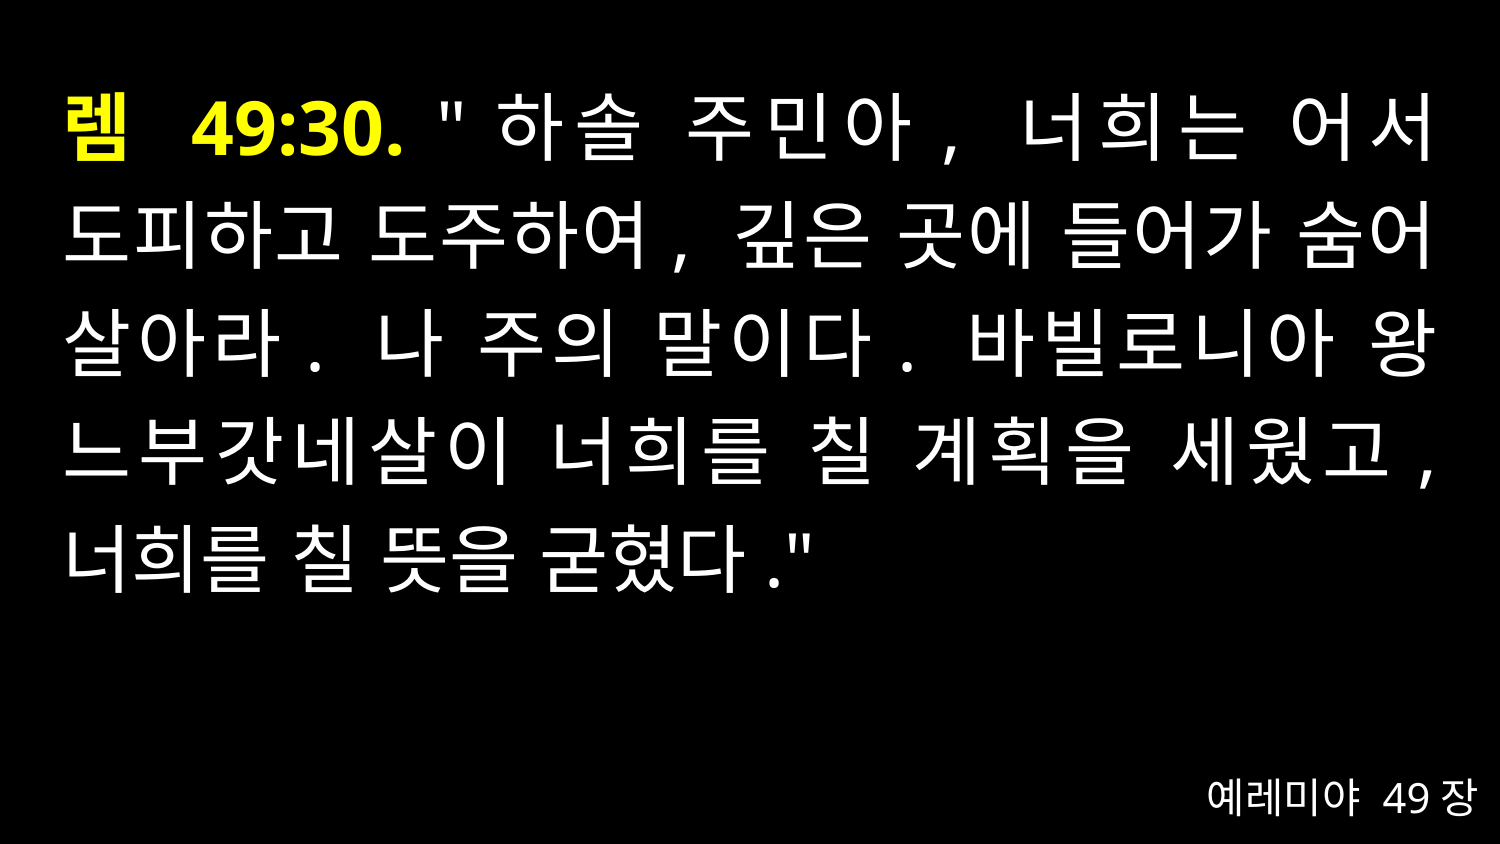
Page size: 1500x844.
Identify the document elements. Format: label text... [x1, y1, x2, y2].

subtitle 예레미야 49장 [916, 770, 1500, 844]
title 렘 49:30. "하솔 주민아, 너희는 어서 도피하고 도주하여, 깊은 곳에 들어가 숨어 살아라. 나 주의 말이다. 바빌로니아 왕 느부갓네살이 너희를 칠 계획을 세웠고, 너희를 칠 뜻을 굳혔다." [0, 0, 1500, 844]
